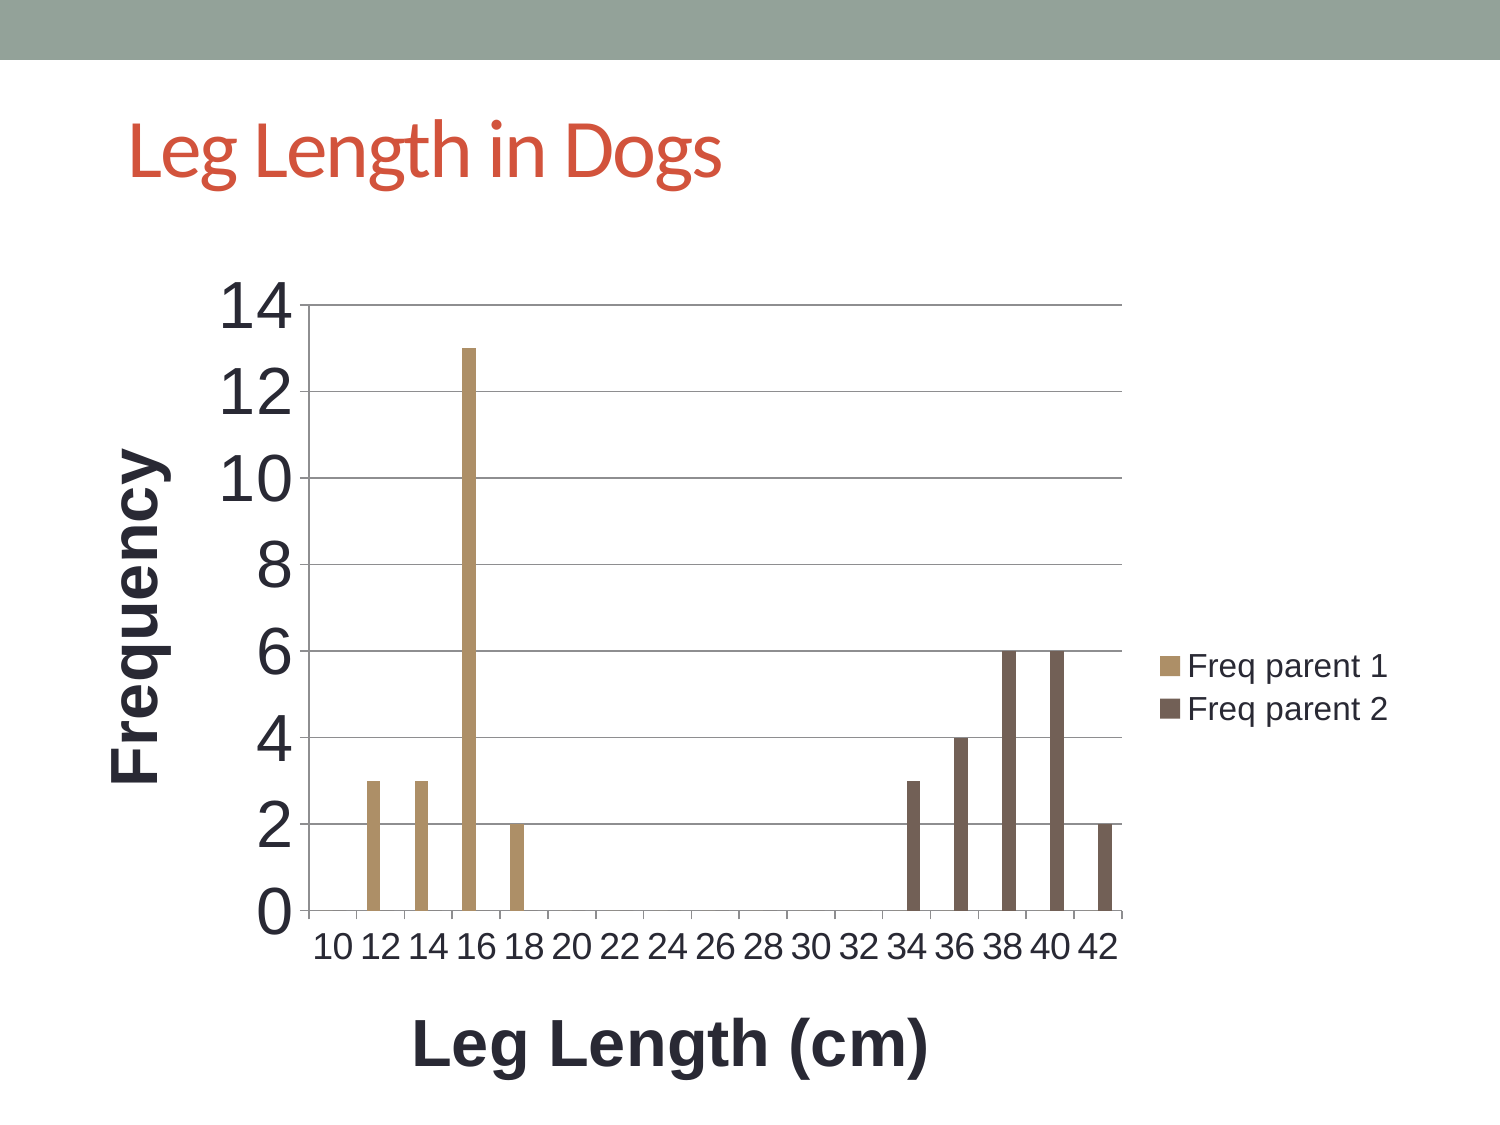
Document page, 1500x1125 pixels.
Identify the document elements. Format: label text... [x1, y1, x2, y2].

chart [49, 249, 1413, 1125]
title Leg Length in Dogs [112, 62, 1425, 225]
